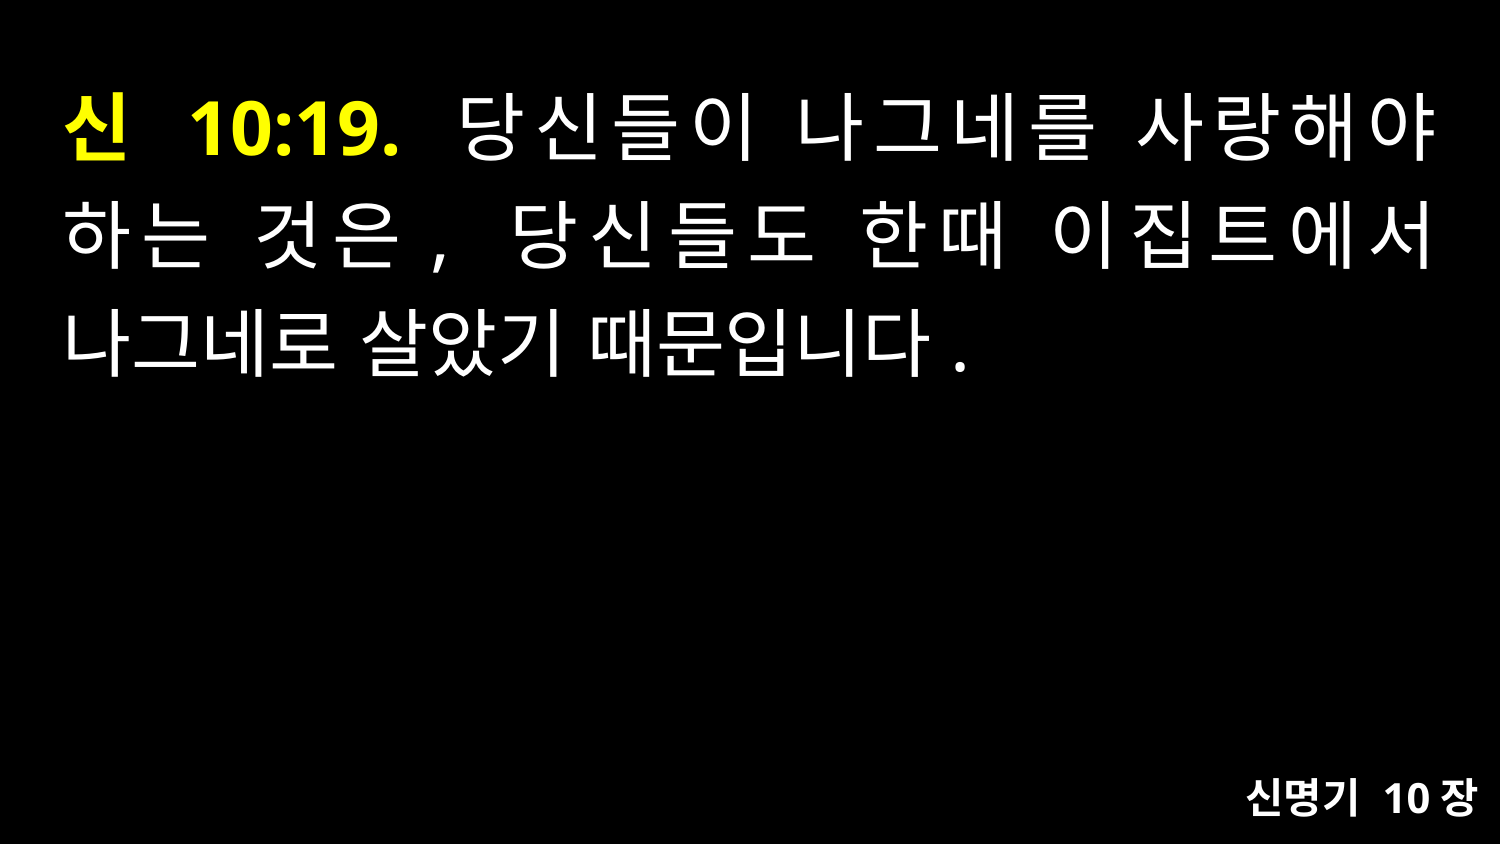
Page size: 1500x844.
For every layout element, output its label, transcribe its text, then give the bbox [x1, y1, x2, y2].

title 신 10:19. 당신들이 나그네를 사랑해야 하는 것은, 당신들도 한때 이집트에서 나그네로 살았기 때문입니다. [0, 0, 1500, 844]
subtitle 신명기 10장 [916, 770, 1500, 844]
